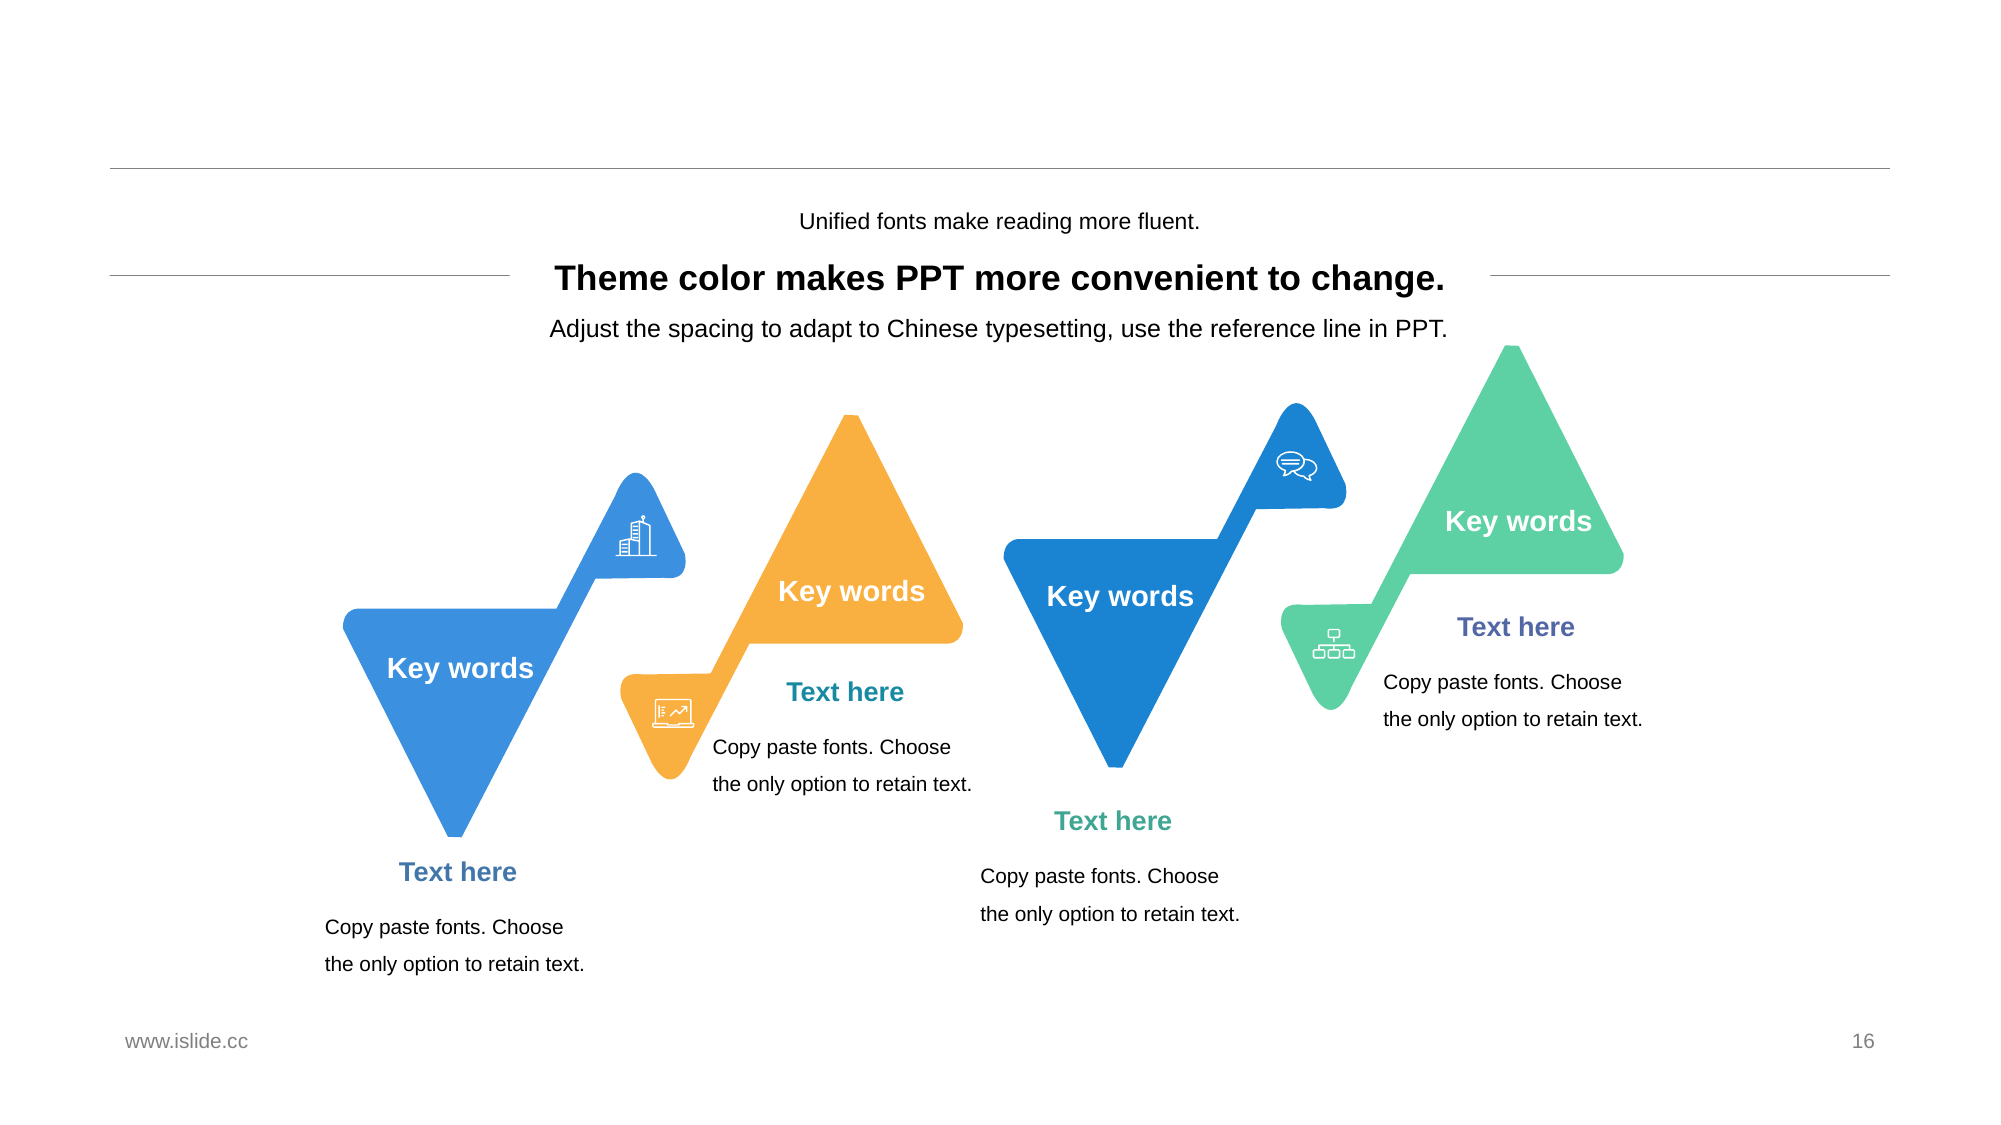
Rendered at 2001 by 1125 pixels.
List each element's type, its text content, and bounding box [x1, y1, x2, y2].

text_box [1372, 490, 1624, 602]
text_box Copy paste fonts. Choose the only option to retain text. [965, 844, 1261, 936]
text_box [1276, 451, 1318, 481]
text_box Text here [1368, 602, 1664, 650]
text_box Text here [965, 796, 1261, 844]
text_box [342, 472, 686, 687]
text_box Copy paste fonts. Choose the only option to retain text. [310, 895, 606, 987]
text_box [714, 568, 963, 666]
text_box [1433, 345, 1589, 484]
text_box Text here [697, 666, 993, 714]
text_box [1312, 644, 1356, 659]
text_box Key words [372, 631, 544, 702]
text_box [652, 698, 695, 728]
text_box Unified fonts make reading more fluent. Theme color makes PPT more convenient to change. Adjust the spacing to adapt to Chinese typesetting, use the reference line in PPT. [509, 276, 1491, 374]
text_box Key words [1031, 560, 1204, 631]
text_box Unified fonts make reading more fluent. Theme color makes PPT more convenient to change. Adjust the spacing to adapt to Chinese typesetting, use the reference line in PPT. [509, 184, 1491, 275]
text_box [772, 414, 928, 554]
text_box [1039, 631, 1194, 768]
text_box [379, 702, 532, 838]
text_box [1327, 628, 1341, 643]
slide_number 16 [1412, 1023, 1890, 1058]
text_box [1281, 603, 1368, 710]
text_box Copy paste fonts. Choose the only option to retain text. [697, 714, 993, 807]
text_box [1003, 403, 1347, 614]
text_box Key words [763, 554, 935, 625]
text_box Key words [1430, 484, 1602, 555]
text_box Text here [310, 846, 606, 895]
text_box [615, 515, 657, 557]
text_box [620, 673, 697, 780]
footer www.islide.cc [109, 1023, 790, 1058]
text_box Copy paste fonts. Choose the only option to retain text. [1368, 650, 1664, 742]
